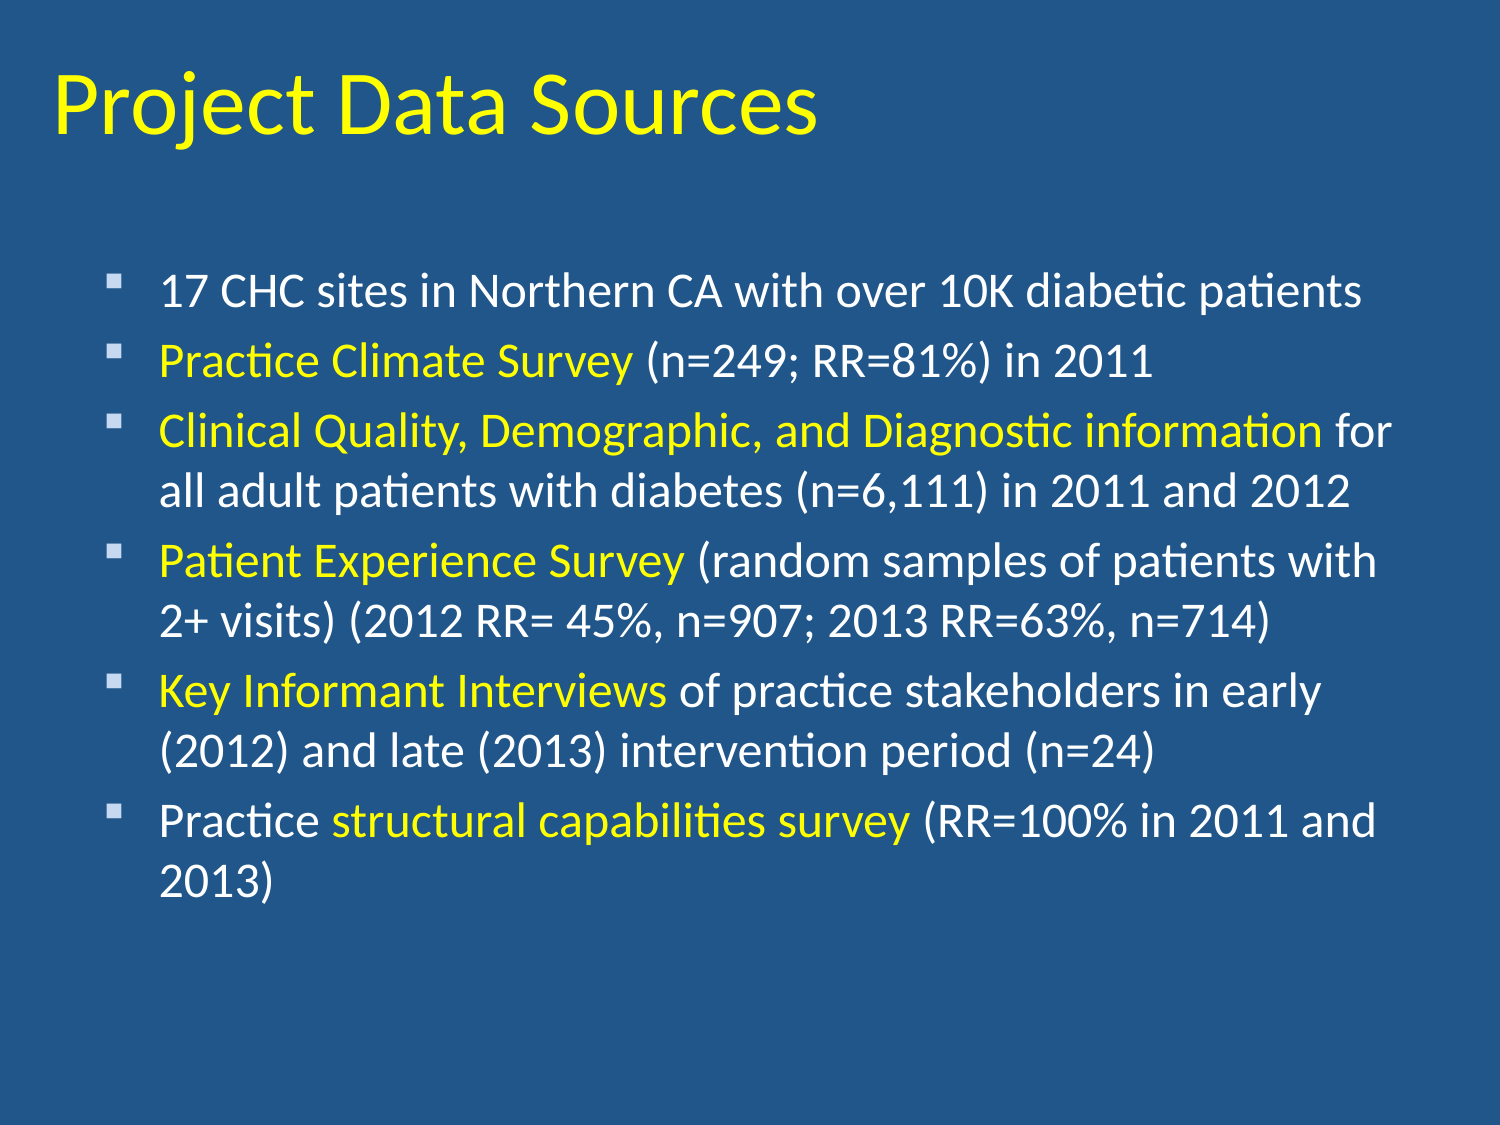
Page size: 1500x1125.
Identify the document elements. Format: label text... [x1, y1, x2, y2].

title Project Data Sources [37, 4, 1463, 192]
list 17 CHC sites in Northern CA with over 10K diabetic patients Practice Climate Survey (n=249; RR=81%) in 2011 Clinical Quality, Demographic, and Diagnostic information for all adult patients with diabetes (n=6,111) in 2011 and 2012 Patient Experience Survey (random samples of patients with 2+ visits) (2012 RR= 45%, n=907; 2013 RR=63%, n=714) Key Informant Interviews of practice stakeholders in early (2012) and late (2013) intervention period (n=24) Practice structural capabilities survey (RR=100% in 2011 and 2013) [87, 249, 1450, 993]
